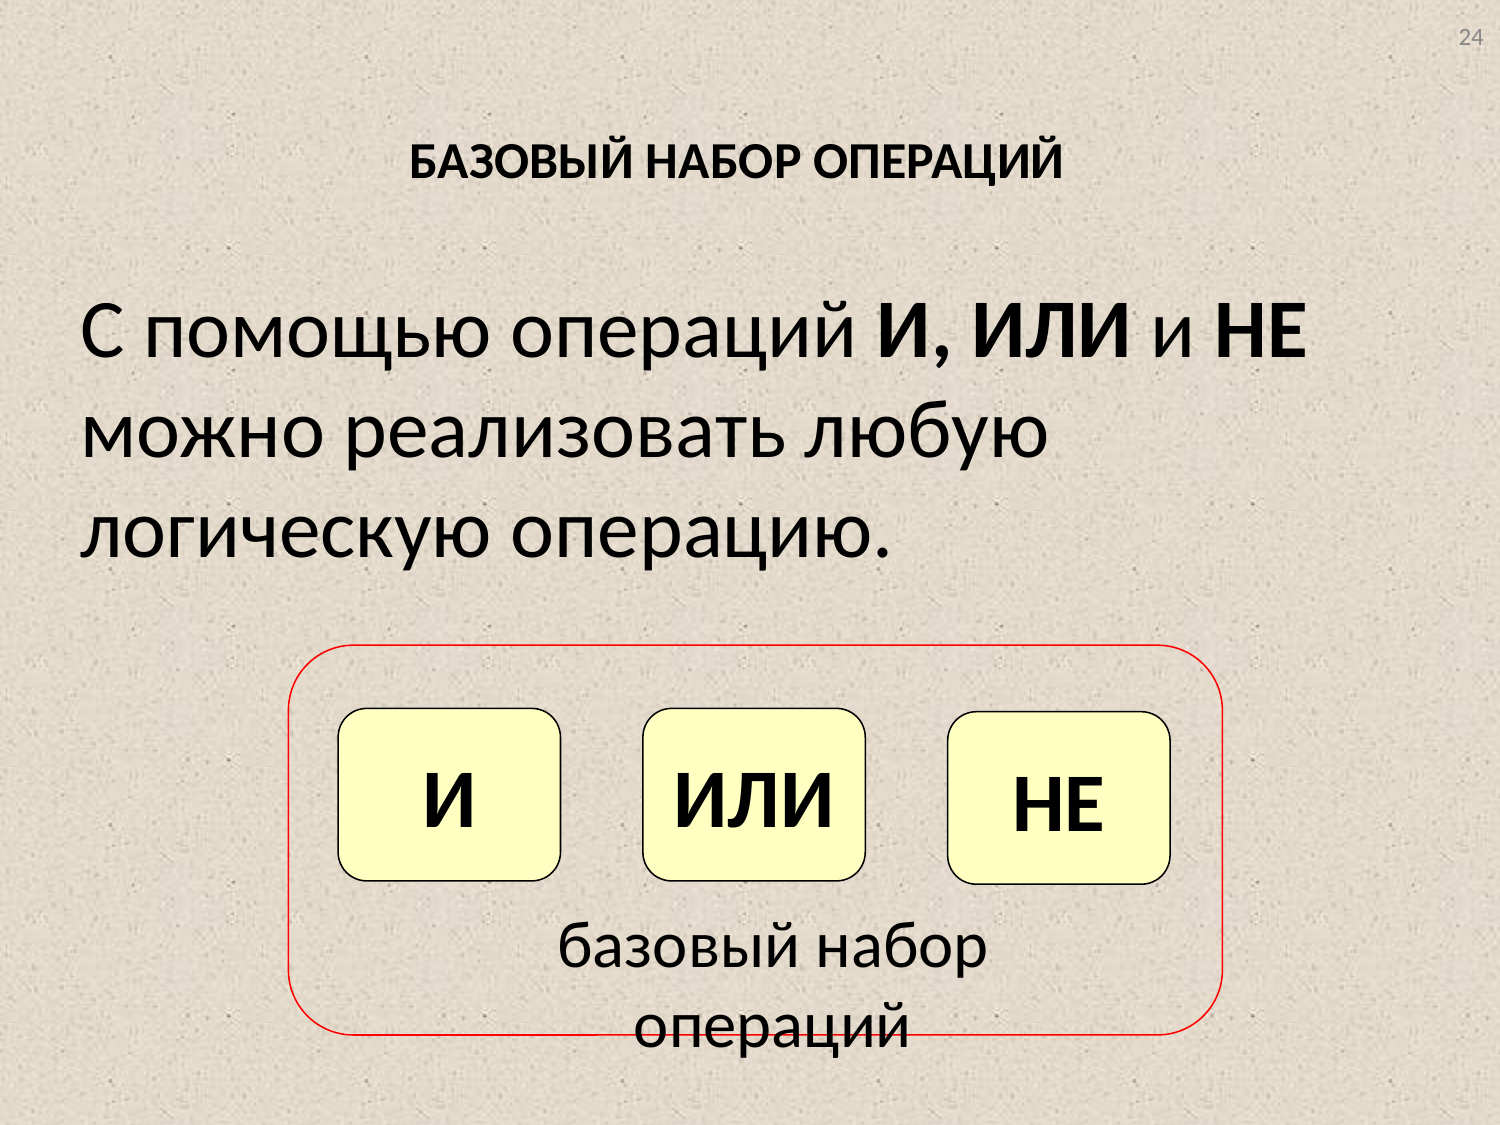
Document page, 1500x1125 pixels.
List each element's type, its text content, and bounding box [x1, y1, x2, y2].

slide_number ‹#› [1148, 0, 1499, 75]
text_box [288, 644, 1223, 1036]
picture [0, 0, 1500, 1125]
title БАЗОВЫЙ НАБОР ОПЕРАЦИЙ [51, 118, 1425, 197]
text_box С помощью операций И, ИЛИ и НЕ можно реализовать любую логическую операцию. [64, 267, 1438, 583]
